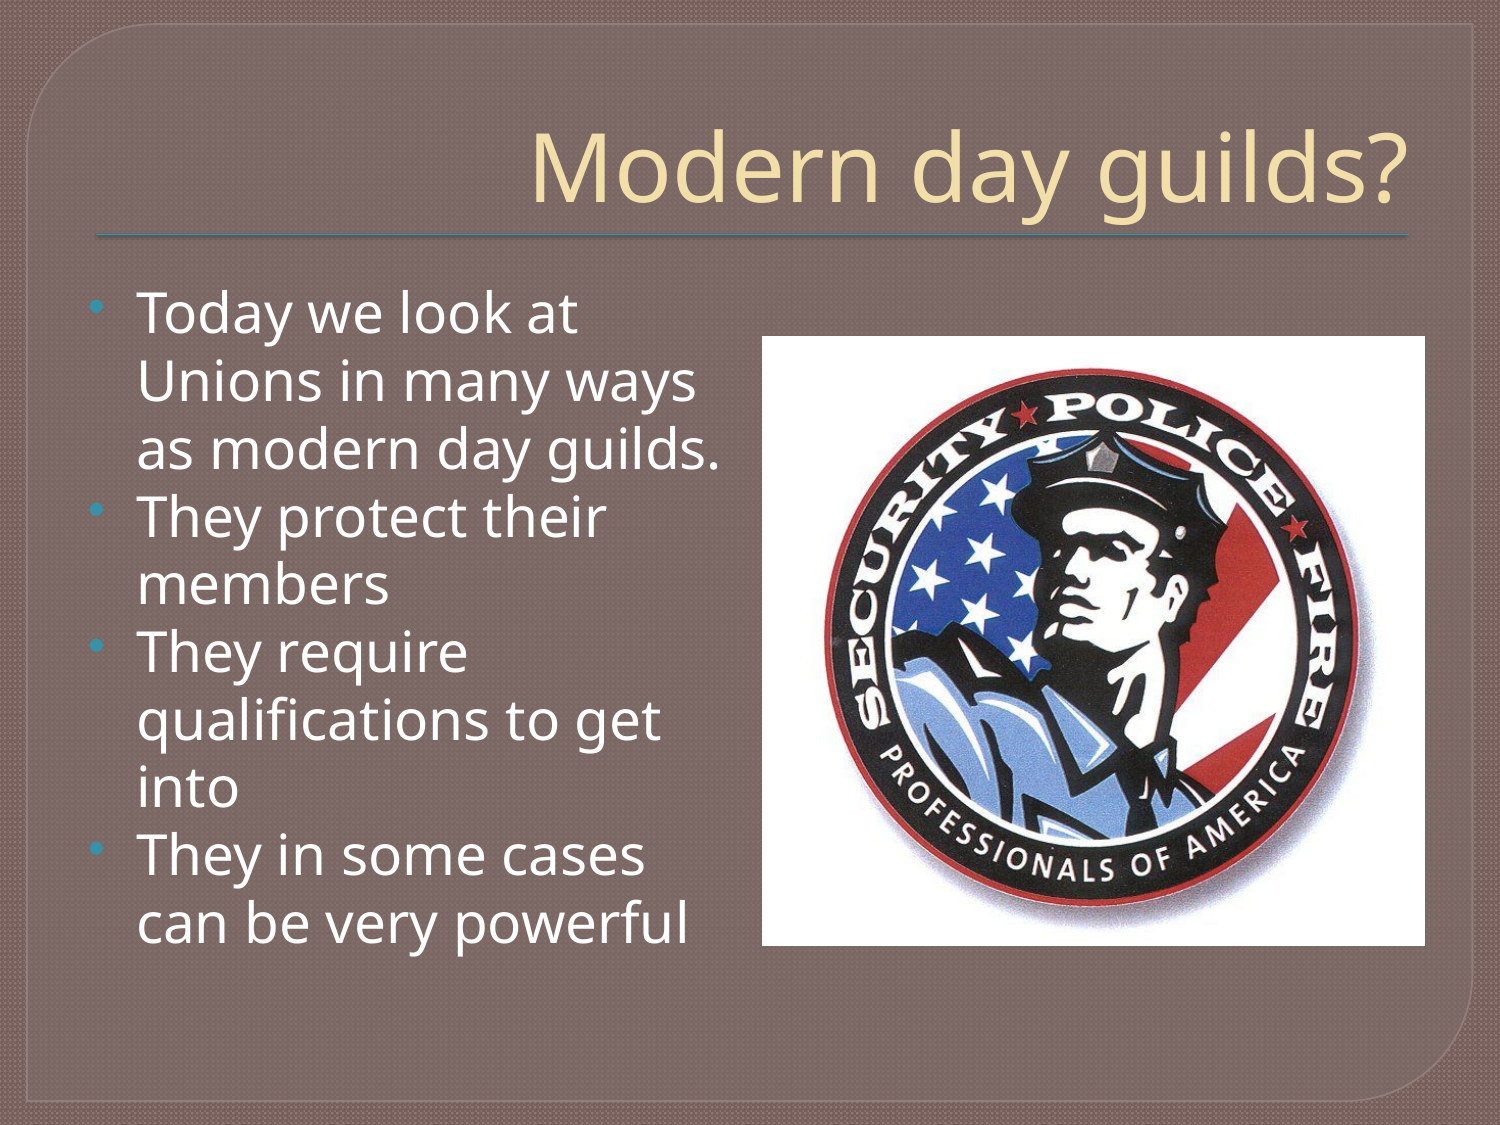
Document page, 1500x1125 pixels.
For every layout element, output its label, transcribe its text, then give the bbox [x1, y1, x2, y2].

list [762, 336, 1426, 946]
list Today we look at Unions in many ways as modern day guilds. They protect their members They require qualifications to get into They in some cases can be very powerful [75, 270, 738, 1013]
title Modern day guilds? [75, 41, 1425, 230]
